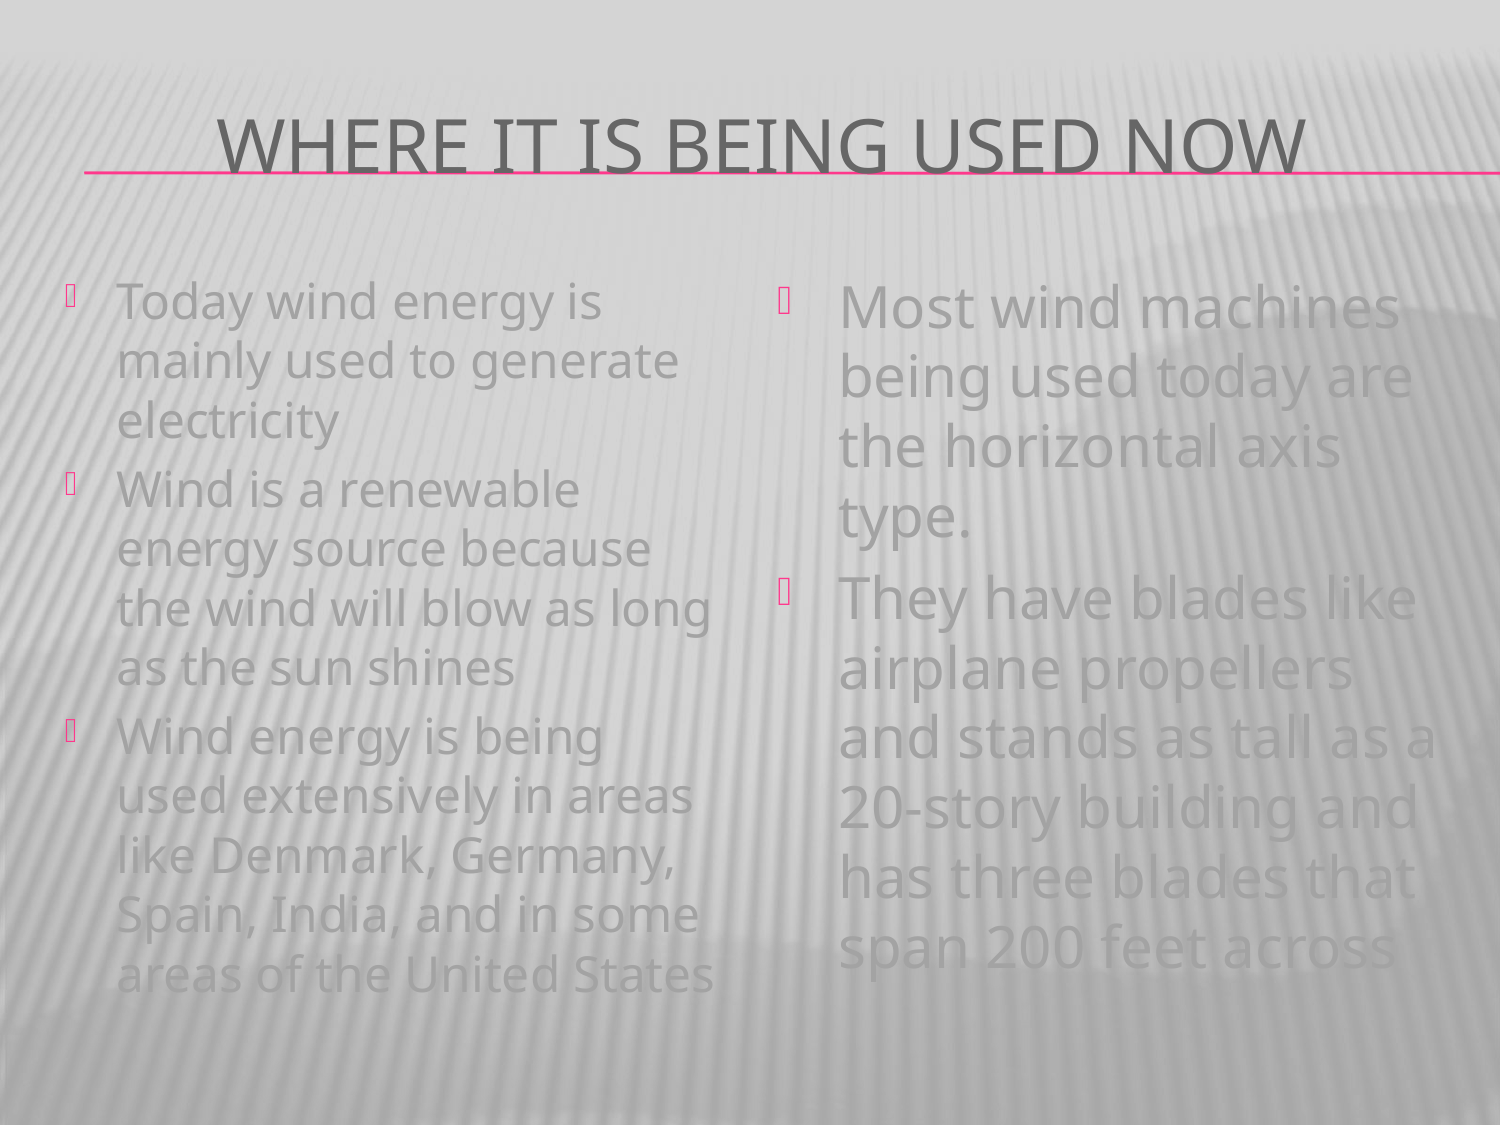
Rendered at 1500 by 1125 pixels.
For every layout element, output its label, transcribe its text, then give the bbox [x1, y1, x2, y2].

list Most wind machines being used today are the horizontal axis type. They have blades like airplane propellers and stands as tall as a 20-story building and has three blades that span 200 feet across [762, 262, 1475, 1038]
title Where it is Being Used Now [49, 75, 1475, 213]
list Today wind energy is mainly used to generate electricity Wind is a renewable energy source because the wind will blow as long as the sun shines Wind energy is being used extensively in areas like Denmark, Germany, Spain, India, and in some areas of the United States [50, 262, 738, 1038]
